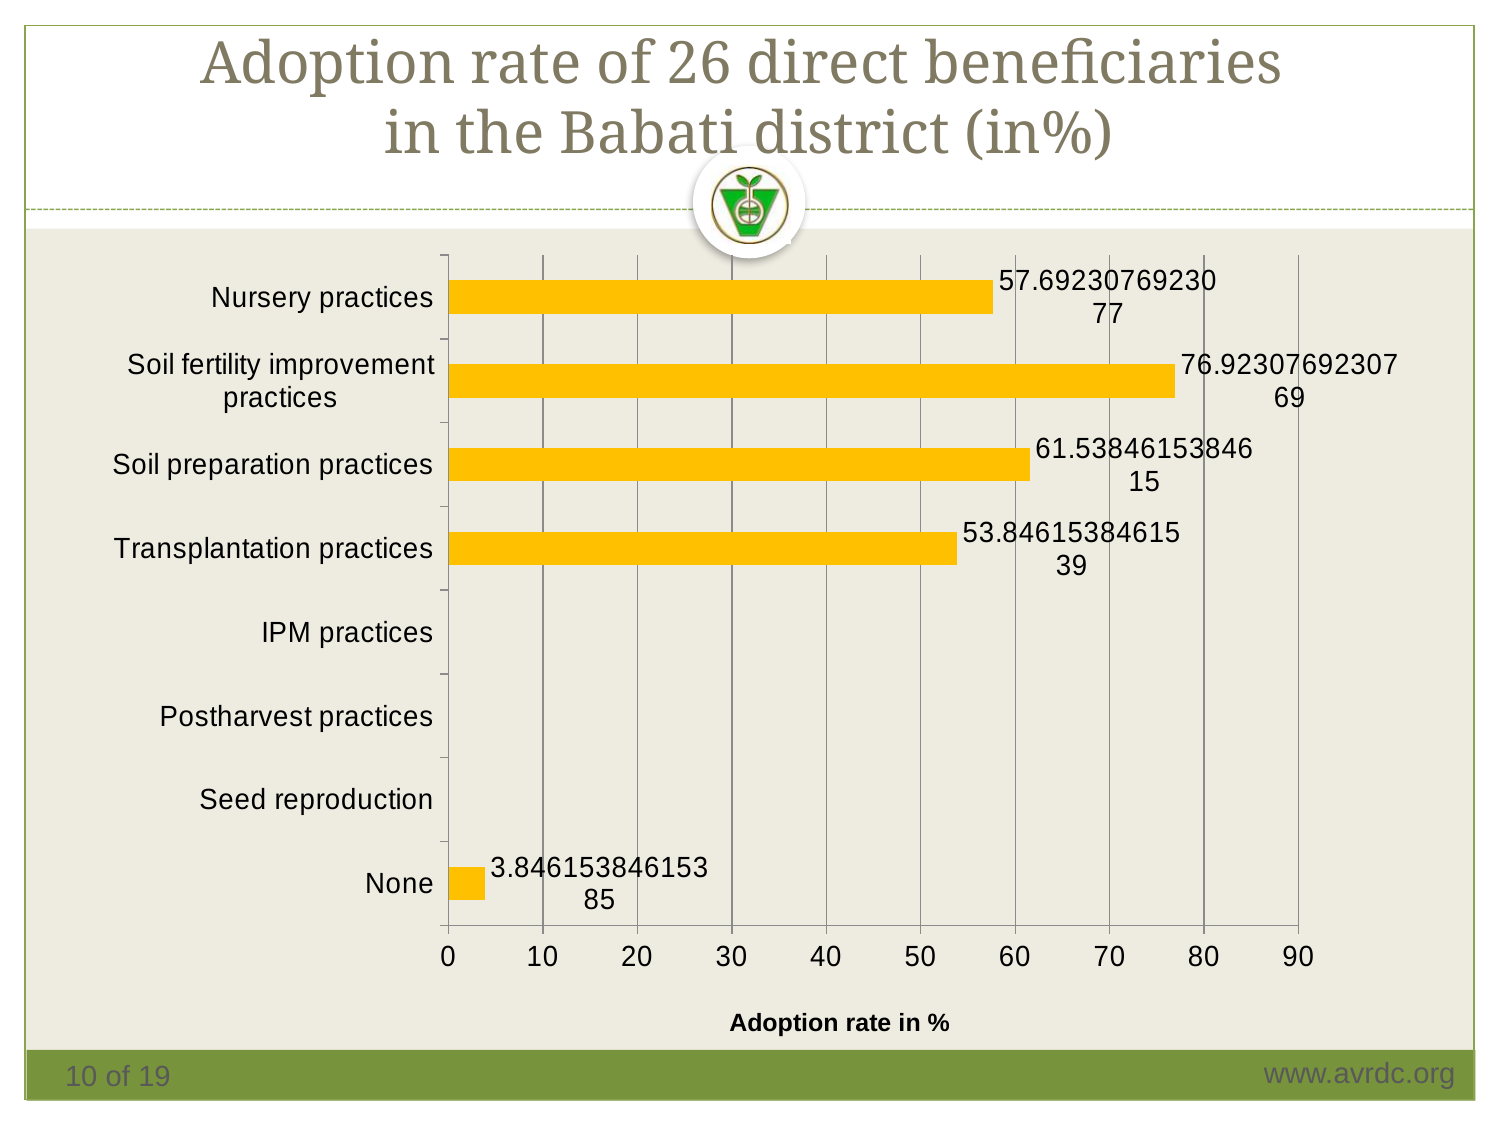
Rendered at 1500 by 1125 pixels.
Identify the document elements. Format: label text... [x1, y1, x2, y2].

chart [111, 231, 1400, 977]
picture [711, 173, 791, 231]
slide_number 10 of 19 [50, 1049, 450, 1100]
text_box Adoption rate in % [714, 999, 1058, 1045]
title Adoption rate of 26 direct beneficiaries in the Babati district (in%) [49, 48, 1450, 173]
